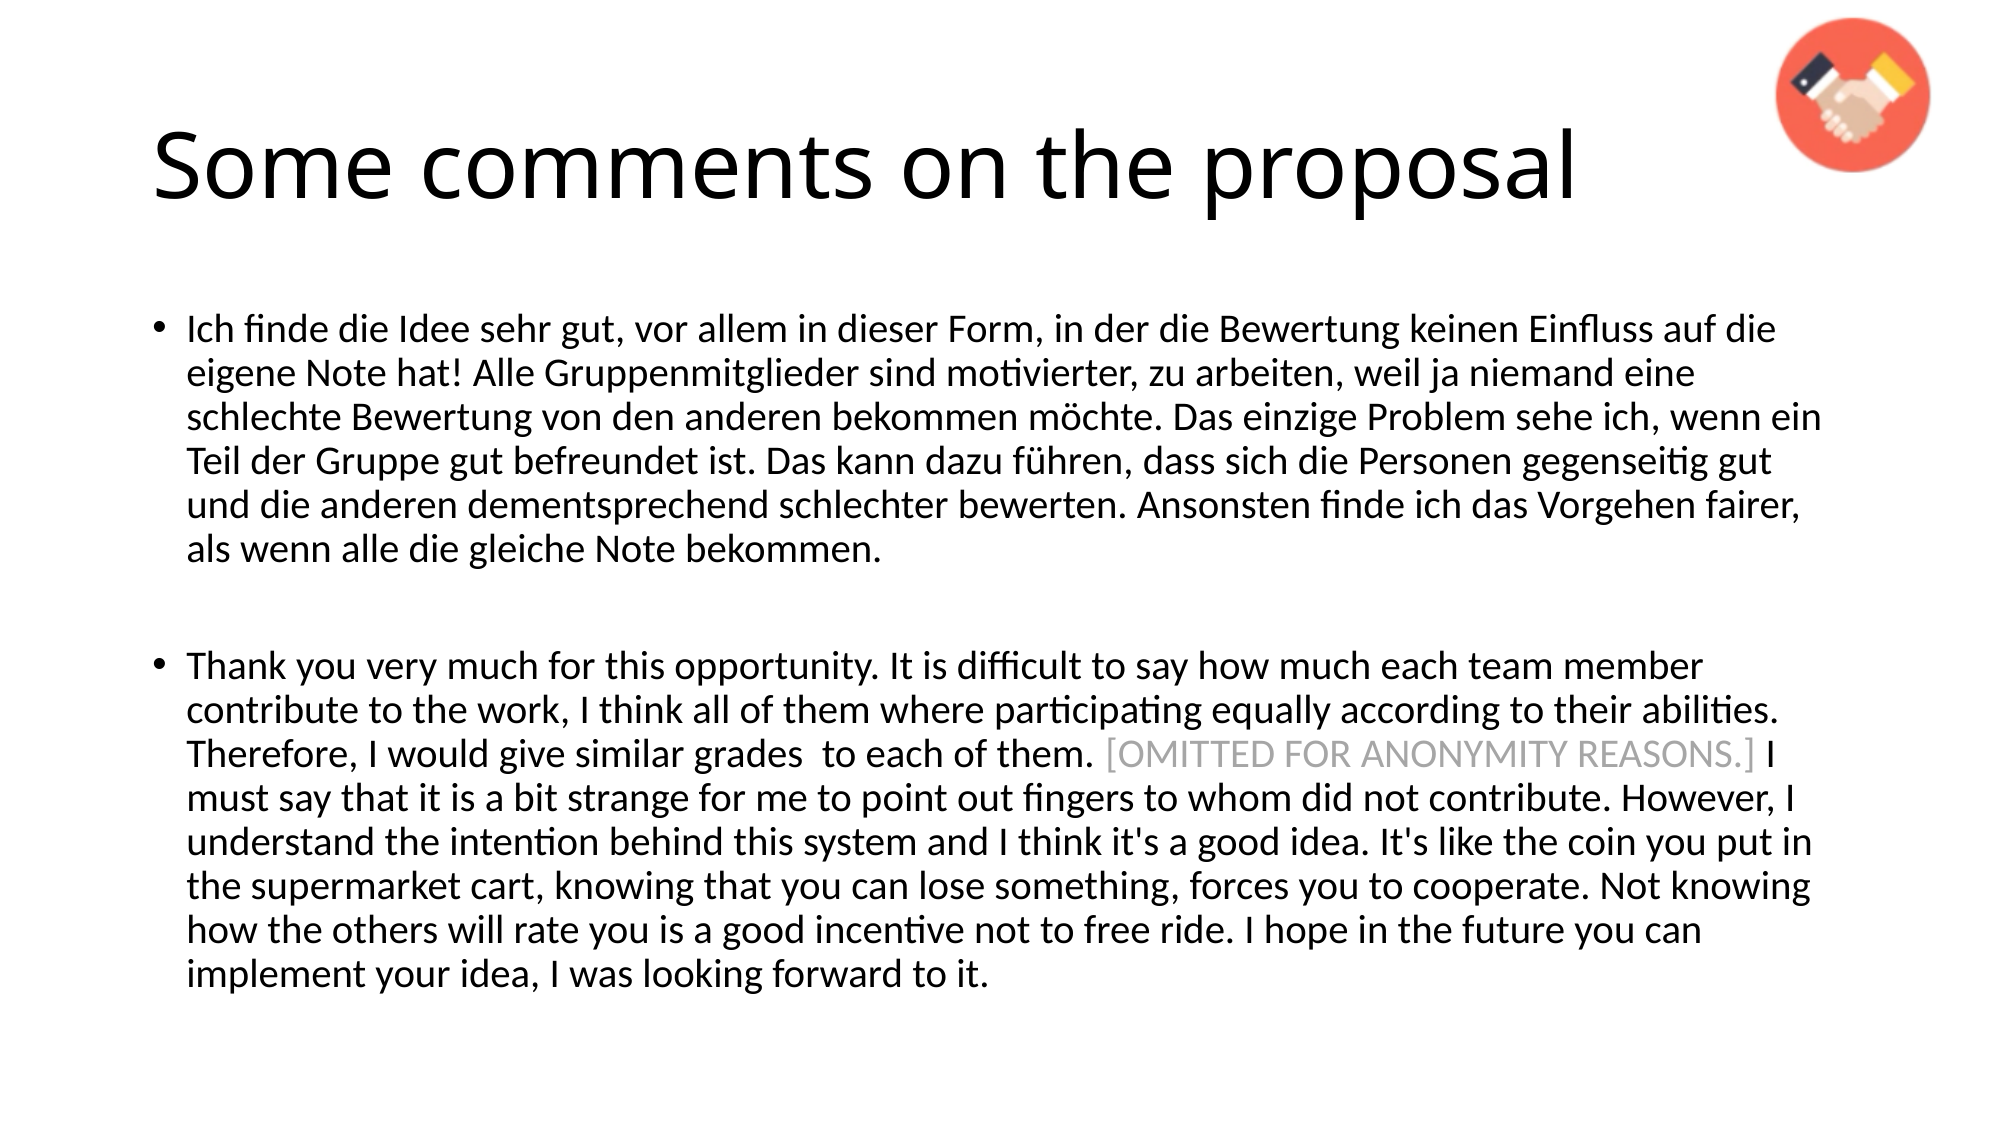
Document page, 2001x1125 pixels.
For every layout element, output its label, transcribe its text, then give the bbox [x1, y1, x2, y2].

list Ich finde die Idee sehr gut, vor allem in dieser Form, in der die Bewertung keinen Einfluss auf die eigene Note hat! Alle Gruppenmitglieder sind motivierter, zu arbeiten, weil ja niemand eine schlechte Bewertung von den anderen bekommen möchte. Das einzige Problem sehe ich, wenn ein Teil der Gruppe gut befreundet ist. Das kann dazu führen, dass sich die Personen gegenseitig gut und die anderen dementsprechend schlechter bewerten. Ansonsten finde ich das Vorgehen fairer, als wenn alle die gleiche Note bekommen. Thank you very much for this opportunity. It is difficult to say how much each team member contribute to the work, I think all of them where participating equally according to their abilities. Therefore, I would give similar grades to each of them. [OMITTED FOR ANONYMITY REASONS.] I must say that it is a bit strange for me to point out fingers to whom did not contribute. However, I understand the intention behind this system and I think it's a good idea. It's like the coin you put in the supermarket cart, knowing that you can lose something, forces you to cooperate. Not knowing how the others will rate you is a good incentive not to free ride. I hope in the future you can implement your idea, I was looking forward to it. [137, 299, 1863, 1014]
title Some comments on the proposal [137, 59, 1863, 278]
picture [1749, 8, 1954, 182]
